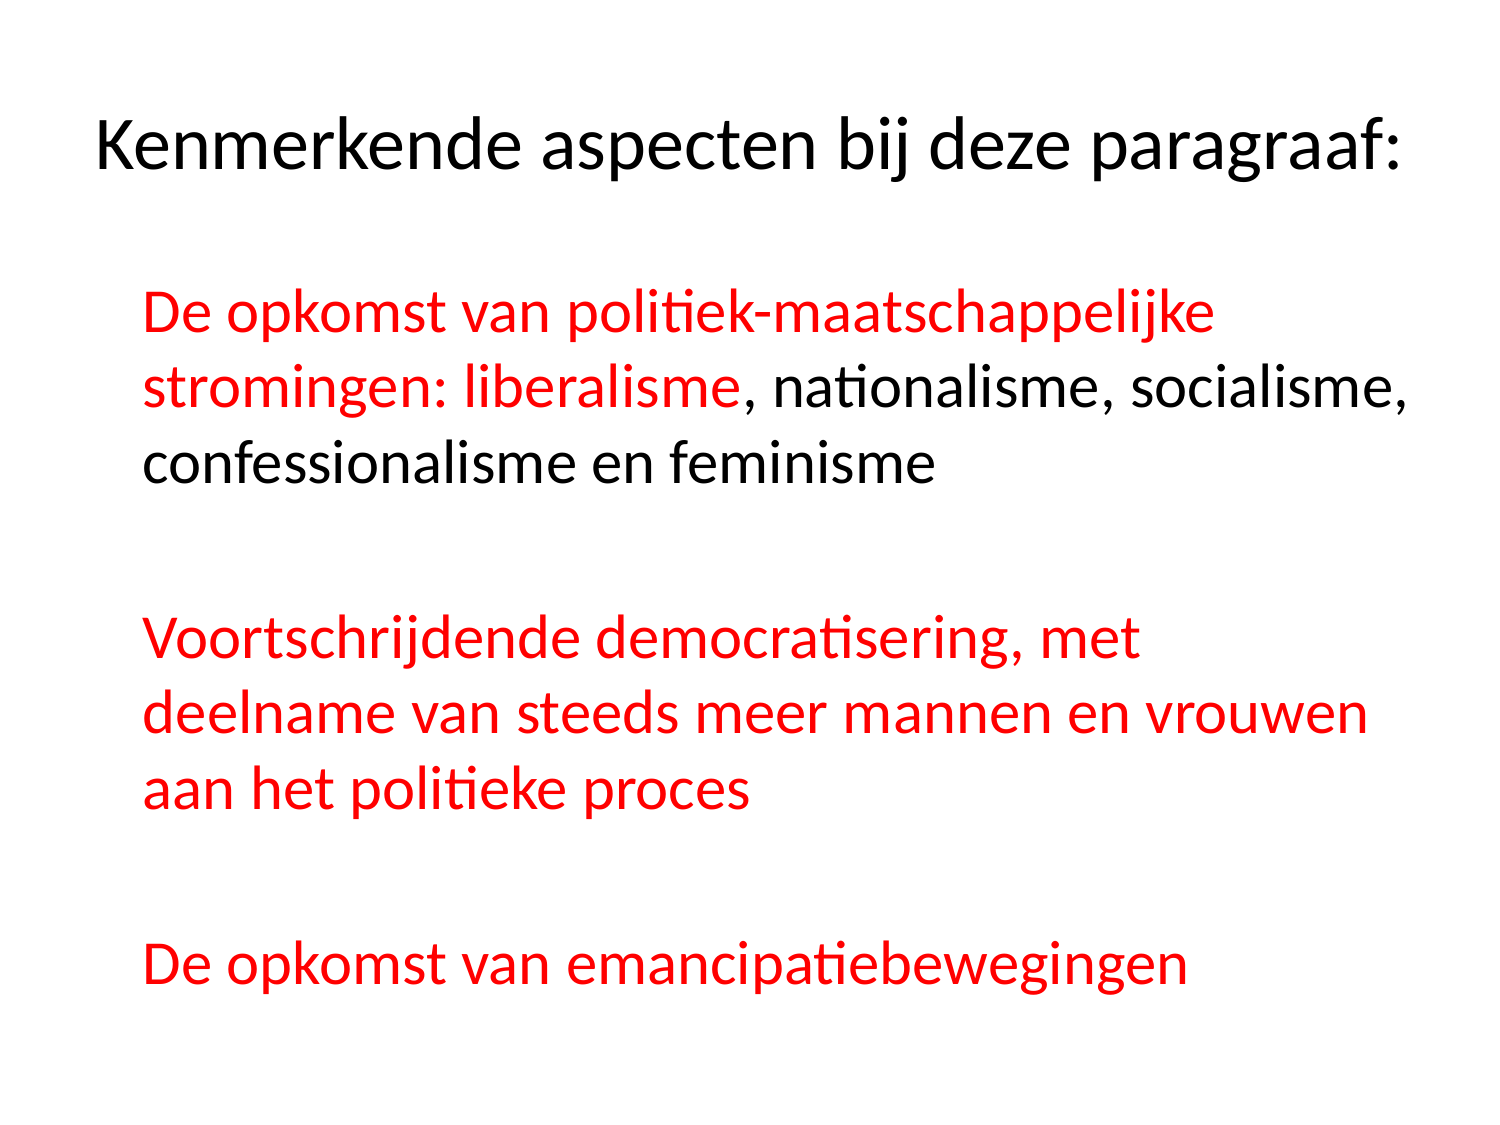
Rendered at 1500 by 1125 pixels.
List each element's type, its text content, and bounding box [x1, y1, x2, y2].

title Kenmerkende aspecten bij deze paragraaf: [75, 45, 1425, 233]
list De opkomst van politiek-maatschappelijke stromingen: liberalisme, nationalisme, socialisme, confessionalisme en feminisme Voortschrijdende democratisering, met deelname van steeds meer mannen en vrouwen aan het politieke proces De opkomst van emancipatiebewegingen [75, 262, 1425, 1005]
